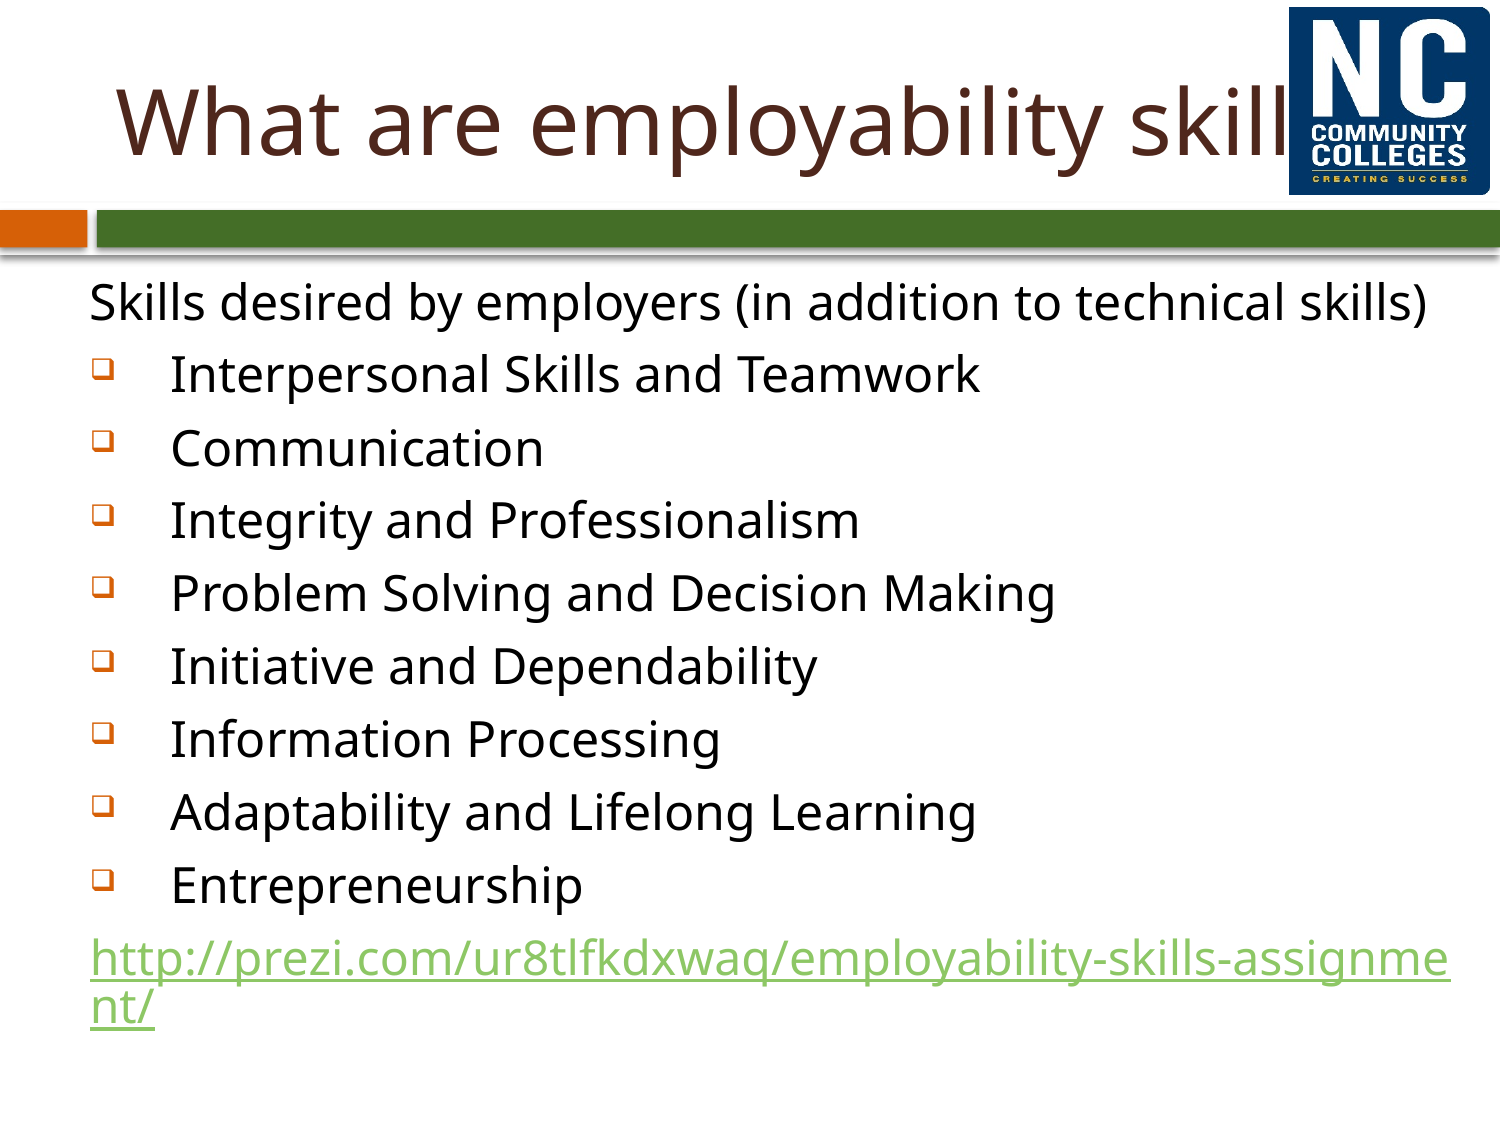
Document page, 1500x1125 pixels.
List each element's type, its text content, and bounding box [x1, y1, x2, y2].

picture [1288, 6, 1490, 195]
list Skills desired by employers (in addition to technical skills) Interpersonal Skills and Teamwork Communication Integrity and Professionalism Problem Solving and Decision Making Initiative and Dependability Information Processing Adaptability and Lifelong Learning Entrepreneurship http://prezi.com/ur8tlfkdxwaq/employability-skills-assignment/ [75, 262, 1488, 1000]
title What are employability skills? [100, 37, 1284, 200]
